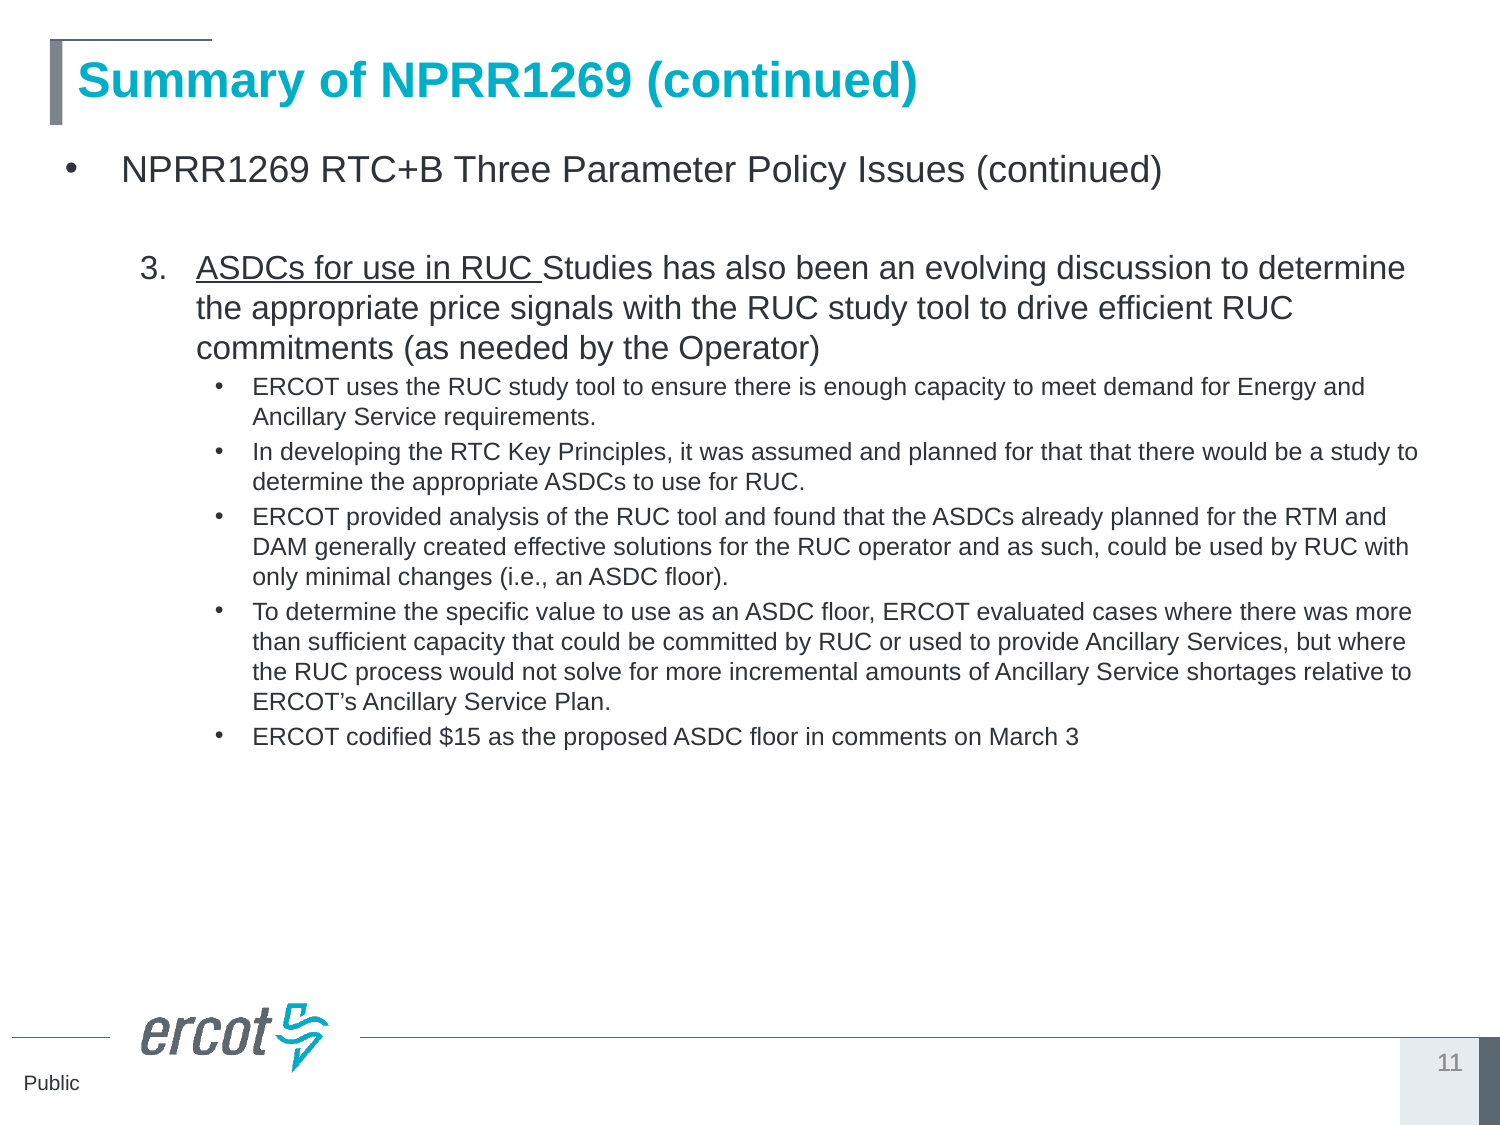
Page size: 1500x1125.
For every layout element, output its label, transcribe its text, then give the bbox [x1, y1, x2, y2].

title Summary of NPRR1269 (continued) [62, 39, 1450, 134]
picture [137, 1050, 332, 1075]
list NPRR1269 RTC+B Three Parameter Policy Issues (continued) ASDCs for use in RUC Studies has also been an evolving discussion to determine the appropriate price signals with the RUC study tool to drive efficient RUC commitments (as needed by the Operator) ERCOT uses the RUC study tool to ensure there is enough capacity to meet demand for Energy and Ancillary Service requirements. In developing the RTC Key Principles, it was assumed and planned for that that there would be a study to determine the appropriate ASDCs to use for RUC. ERCOT provided analysis of the RUC tool and found that the ASDCs already planned for the RTM and DAM generally created effective solutions for the RUC operator and as such, could be used by RUC with only minimal changes (i.e., an ASDC floor). To determine the specific value to use as an ASDC floor, ERCOT evaluated cases where there was more than sufficient capacity that could be committed by RUC or used to provide Ancillary Services, but where the RUC process would not solve for more incremental amounts of Ancillary Service shortages relative to ERCOT’s Ancillary Service Plan. ERCOT codified $15 as the proposed ASDC floor in comments on March 3 [50, 137, 1450, 1050]
slide_number 11 [1400, 1037, 1500, 1087]
